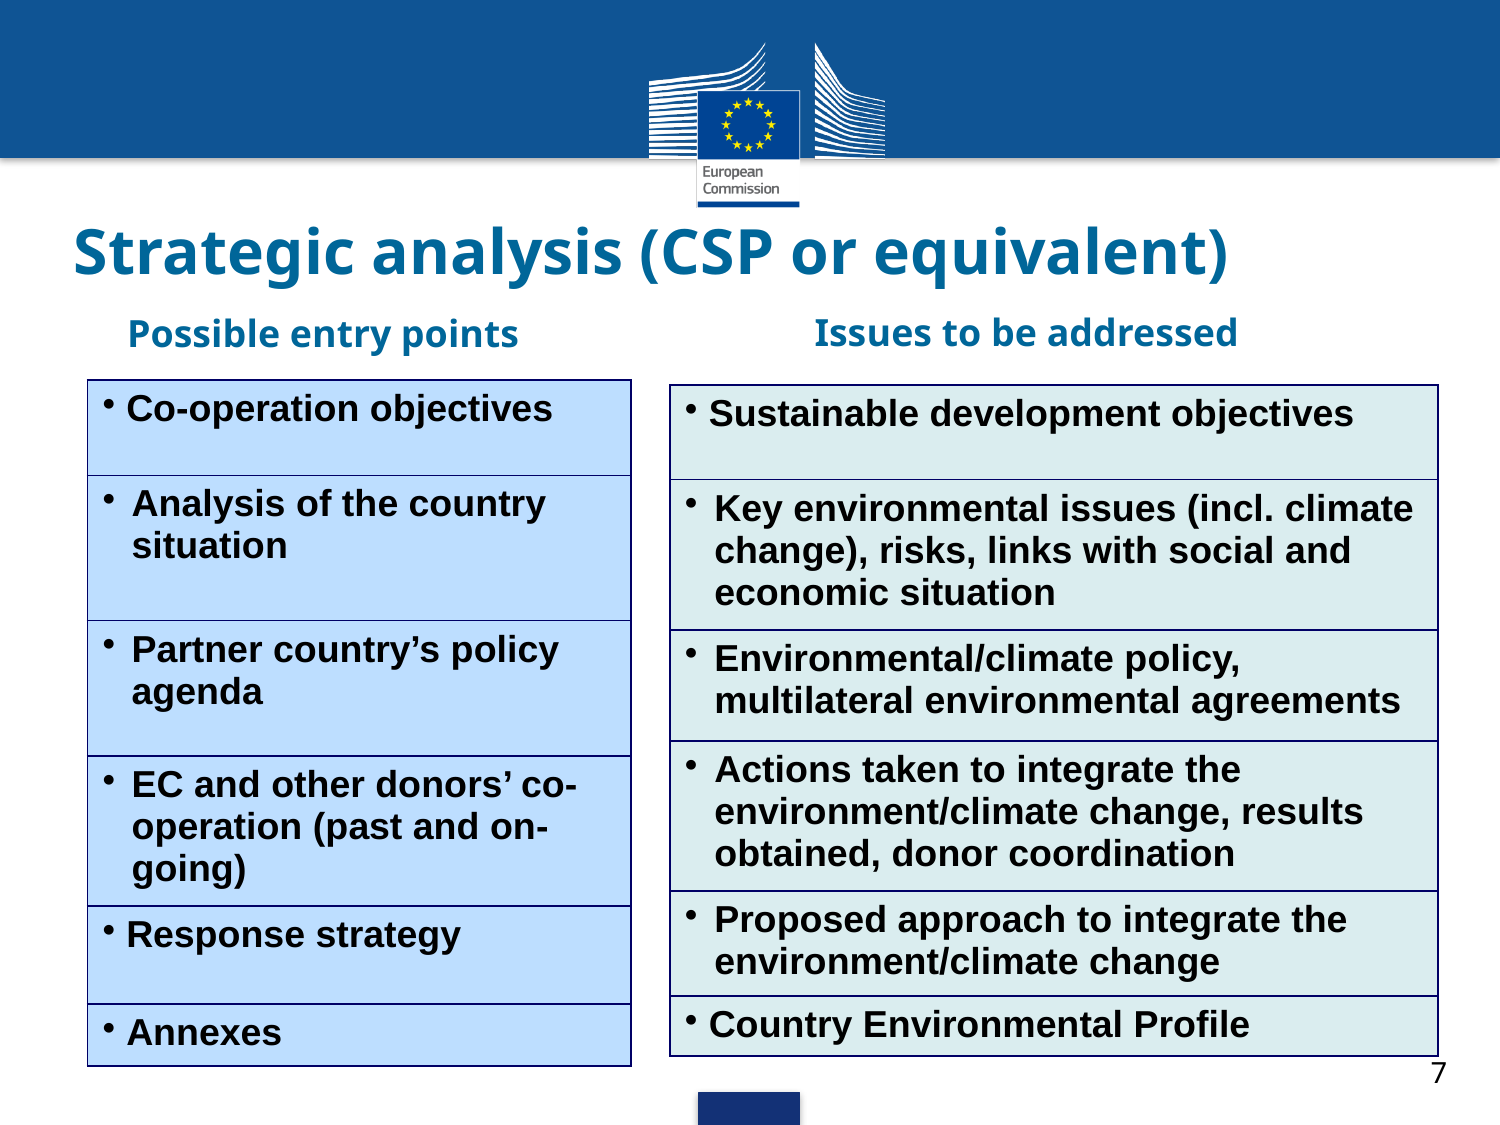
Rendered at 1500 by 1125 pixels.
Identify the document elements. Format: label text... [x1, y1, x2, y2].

table_cell Environmental/climate policy, multilateral environmental agreements [671, 631, 1437, 740]
text_box Issues to be addressed [799, 301, 1438, 361]
title Strategic analysis (CSP or equivalent) [0, 147, 1448, 352]
slide_number 7 [1372, 1022, 1463, 1102]
table_cell Annexes [88, 1005, 630, 1065]
table_cell Analysis of the country situation [88, 476, 630, 620]
table_cell Partner country’s policy agenda [88, 621, 630, 755]
picture [649, 42, 885, 147]
table_header Sustainable development objectives [671, 386, 1437, 479]
table_cell Key environmental issues (incl. climate change), risks, links with social and economic situation [671, 480, 1437, 629]
table_cell Actions taken to integrate the environment/climate change, results obtained, donor coordination [671, 742, 1437, 890]
table_cell Response strategy [88, 907, 630, 1003]
text_box Possible entry points [112, 302, 750, 363]
table_cell Country Environmental Profile [671, 997, 1437, 1055]
table_cell Proposed approach to integrate the environment/climate change [671, 892, 1437, 995]
table_cell EC and other donors’ co-operation (past and on-going) [88, 757, 630, 905]
table_header Co-operation objectives [88, 381, 630, 475]
